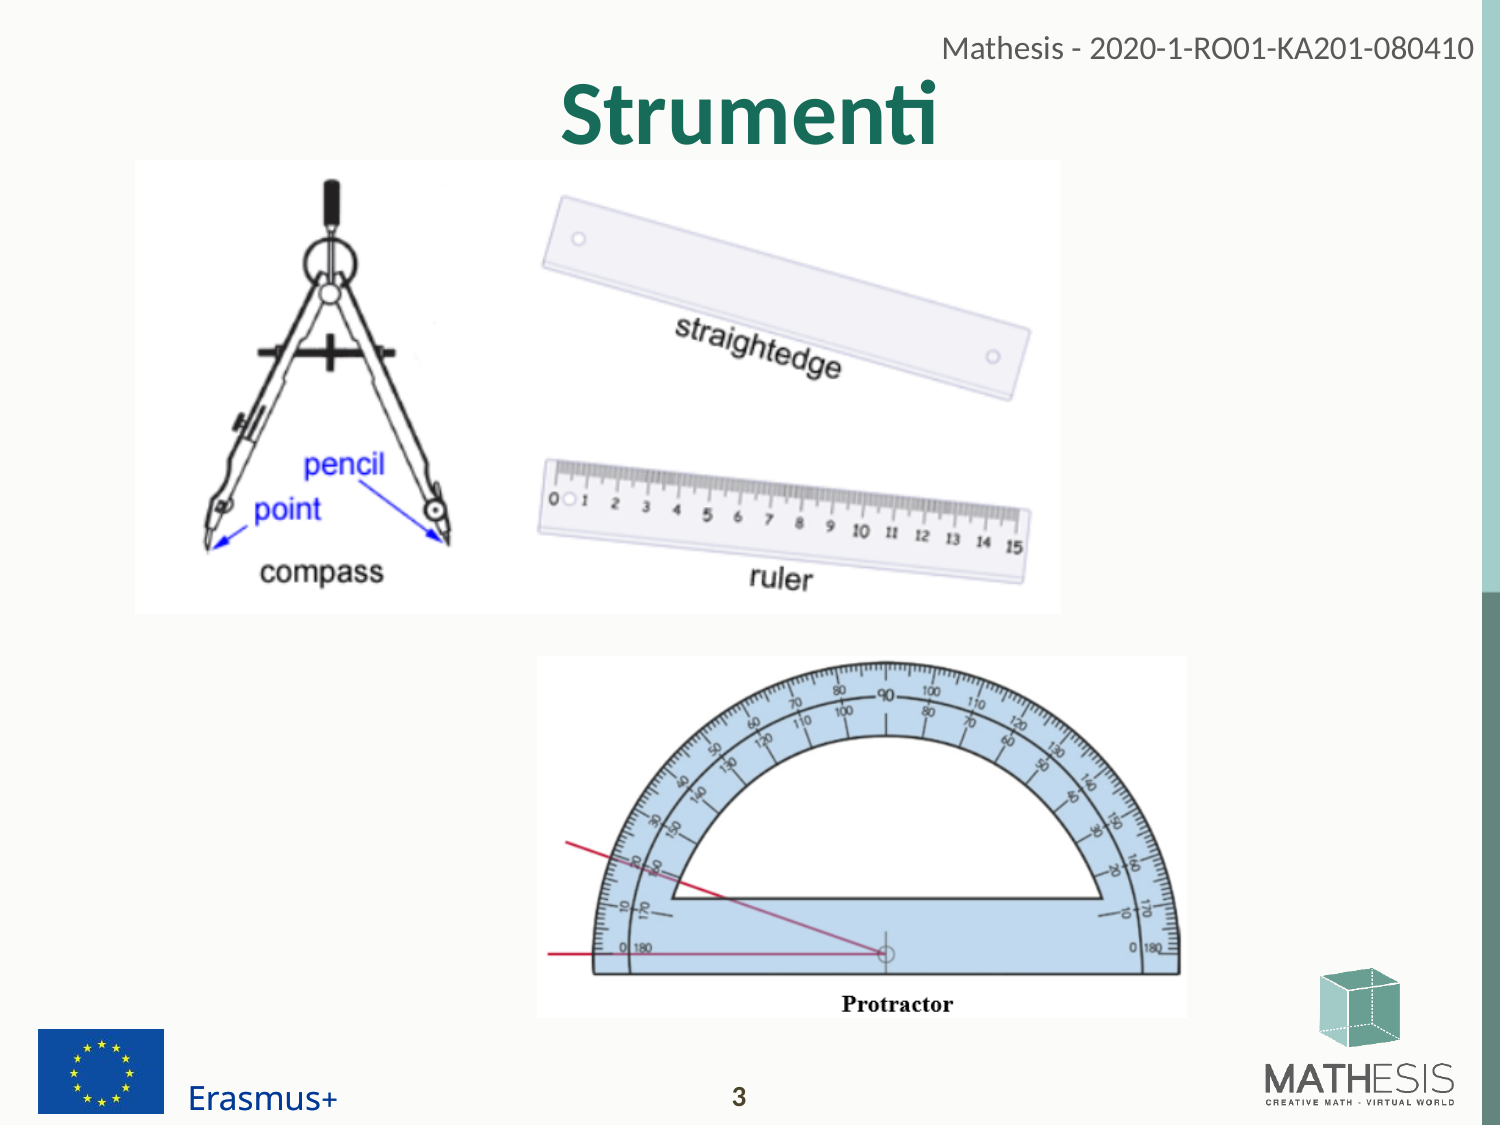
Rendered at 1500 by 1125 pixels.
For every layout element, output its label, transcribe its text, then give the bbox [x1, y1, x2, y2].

picture [38, 1029, 164, 1114]
picture [537, 656, 1187, 1018]
picture [135, 160, 1062, 615]
title Strumenti [75, 45, 1425, 233]
